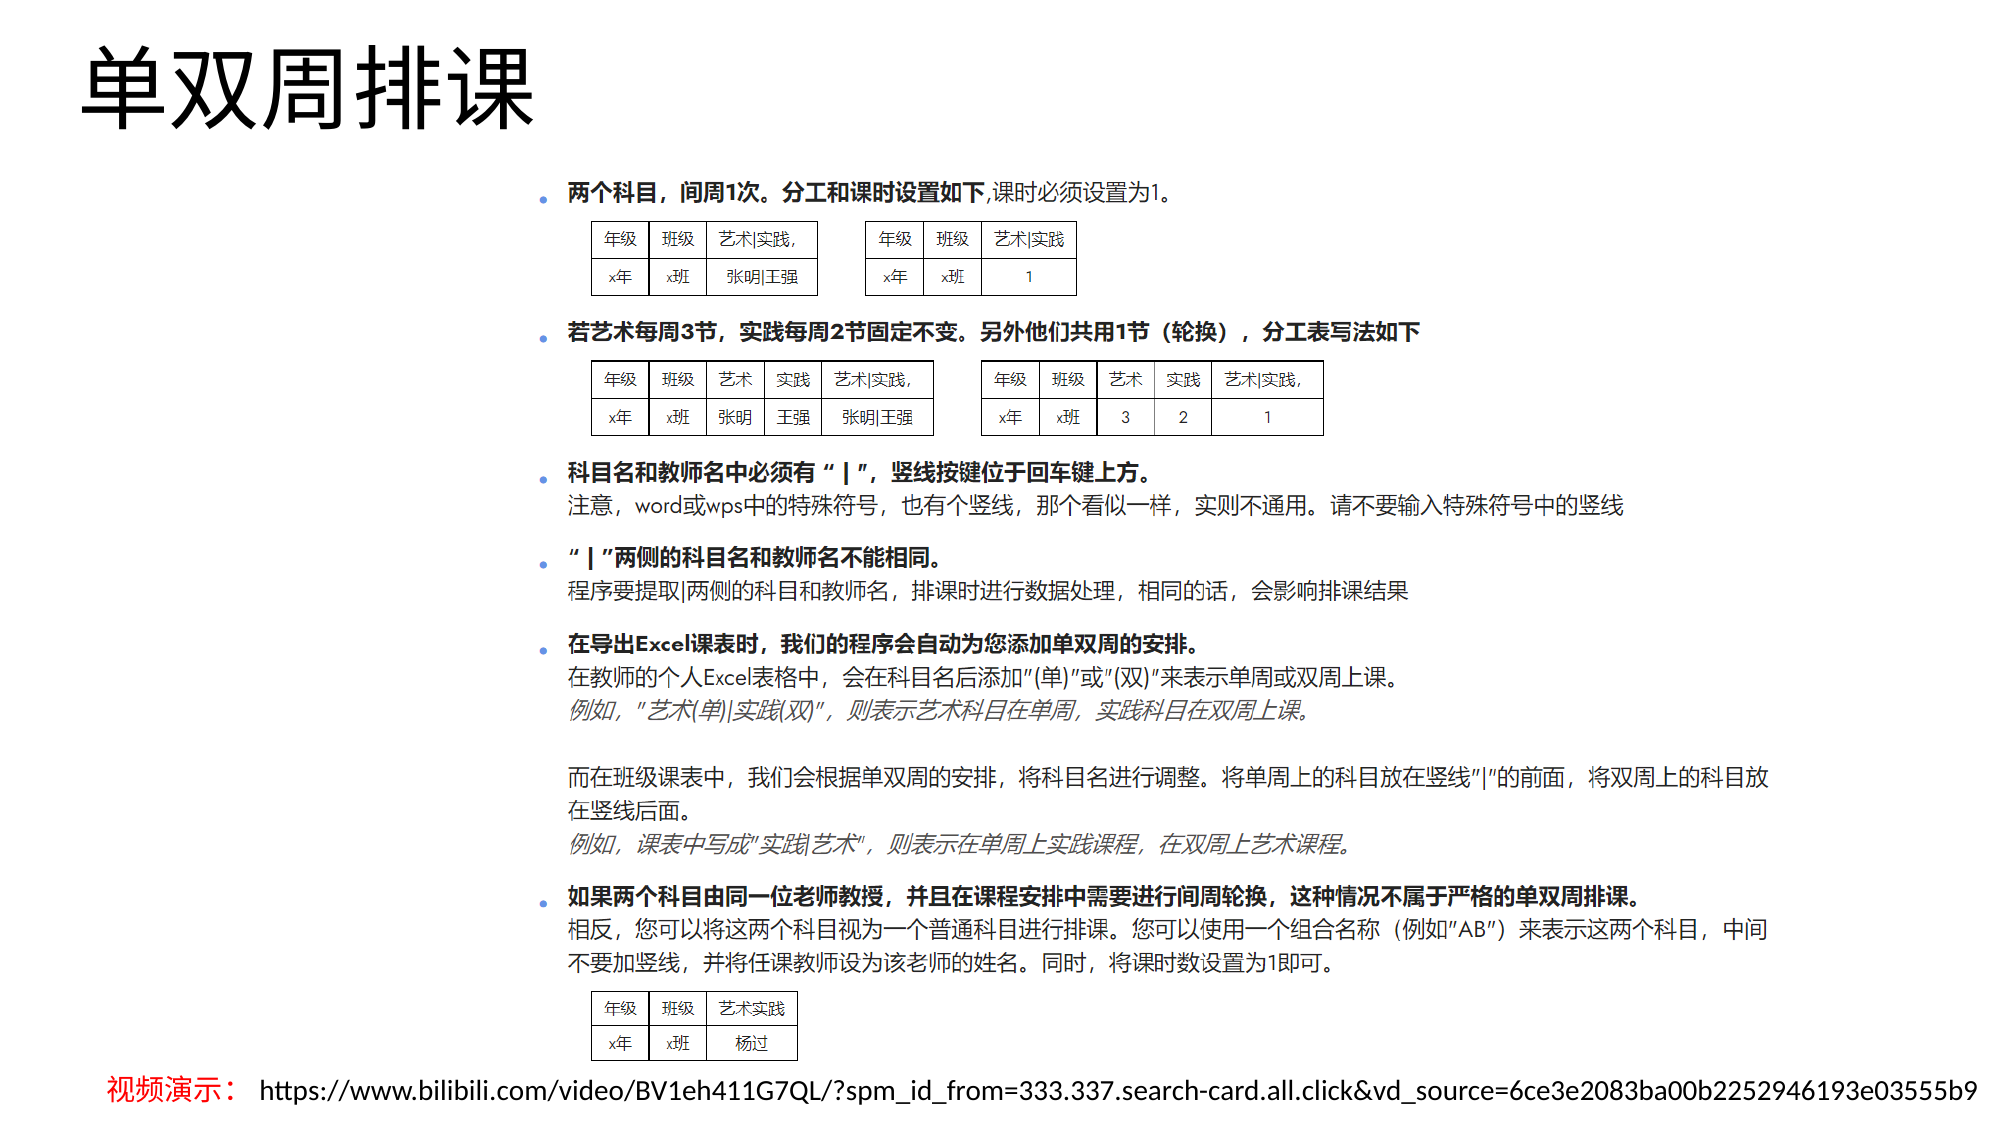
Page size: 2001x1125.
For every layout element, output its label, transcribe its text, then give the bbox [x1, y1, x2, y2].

title 单双周排课 [62, 13, 1787, 172]
text_box 视频演示：https://www.bilibili.com/video/BV1eh411G7QL/?spm_id_from=333.337.search-card.all.click&vd_source=6ce3e2083ba00b2252946193e03555b9 [91, 1064, 1995, 1115]
picture [523, 171, 1787, 1065]
